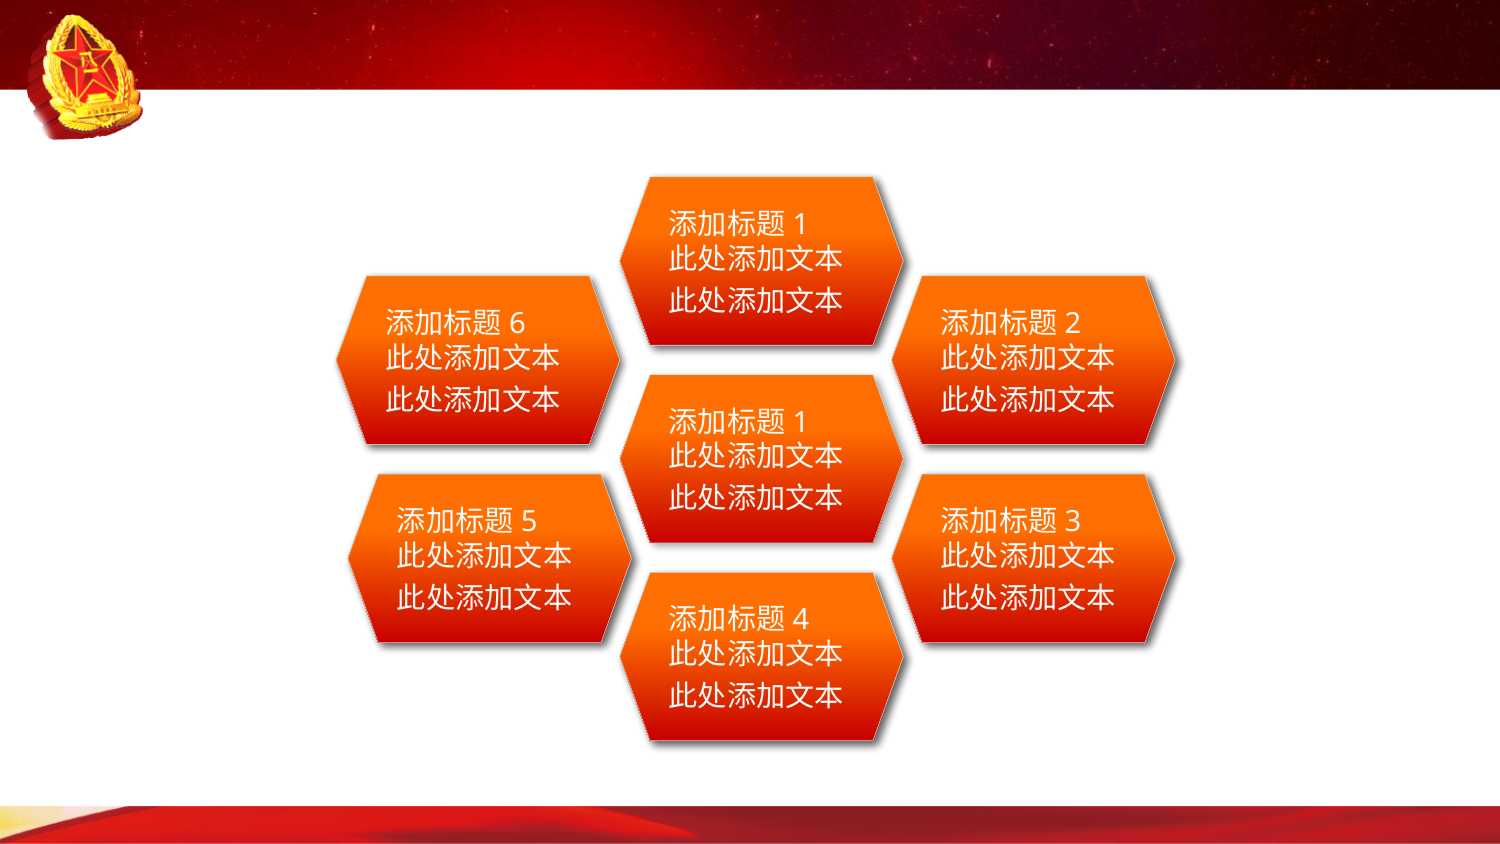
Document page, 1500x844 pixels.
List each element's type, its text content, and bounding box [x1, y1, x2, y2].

text_box 添加标题2 此处添加文本 此处添加文本 [891, 275, 1176, 445]
text_box 添加标题4 此处添加文本 此处添加文本 [619, 572, 904, 741]
picture [0, 0, 1500, 140]
text_box 添加标题1 此处添加文本 此处添加文本 [619, 176, 904, 346]
text_box 添加标题6 此处添加文本 此处添加文本 [336, 275, 620, 445]
text_box 添加标题3 此处添加文本 此处添加文本 [891, 474, 1176, 643]
text_box 添加标题1 此处添加文本 此处添加文本 [619, 374, 904, 543]
picture [0, 807, 1500, 844]
text_box 添加标题5 此处添加文本 此处添加文本 [347, 474, 632, 643]
